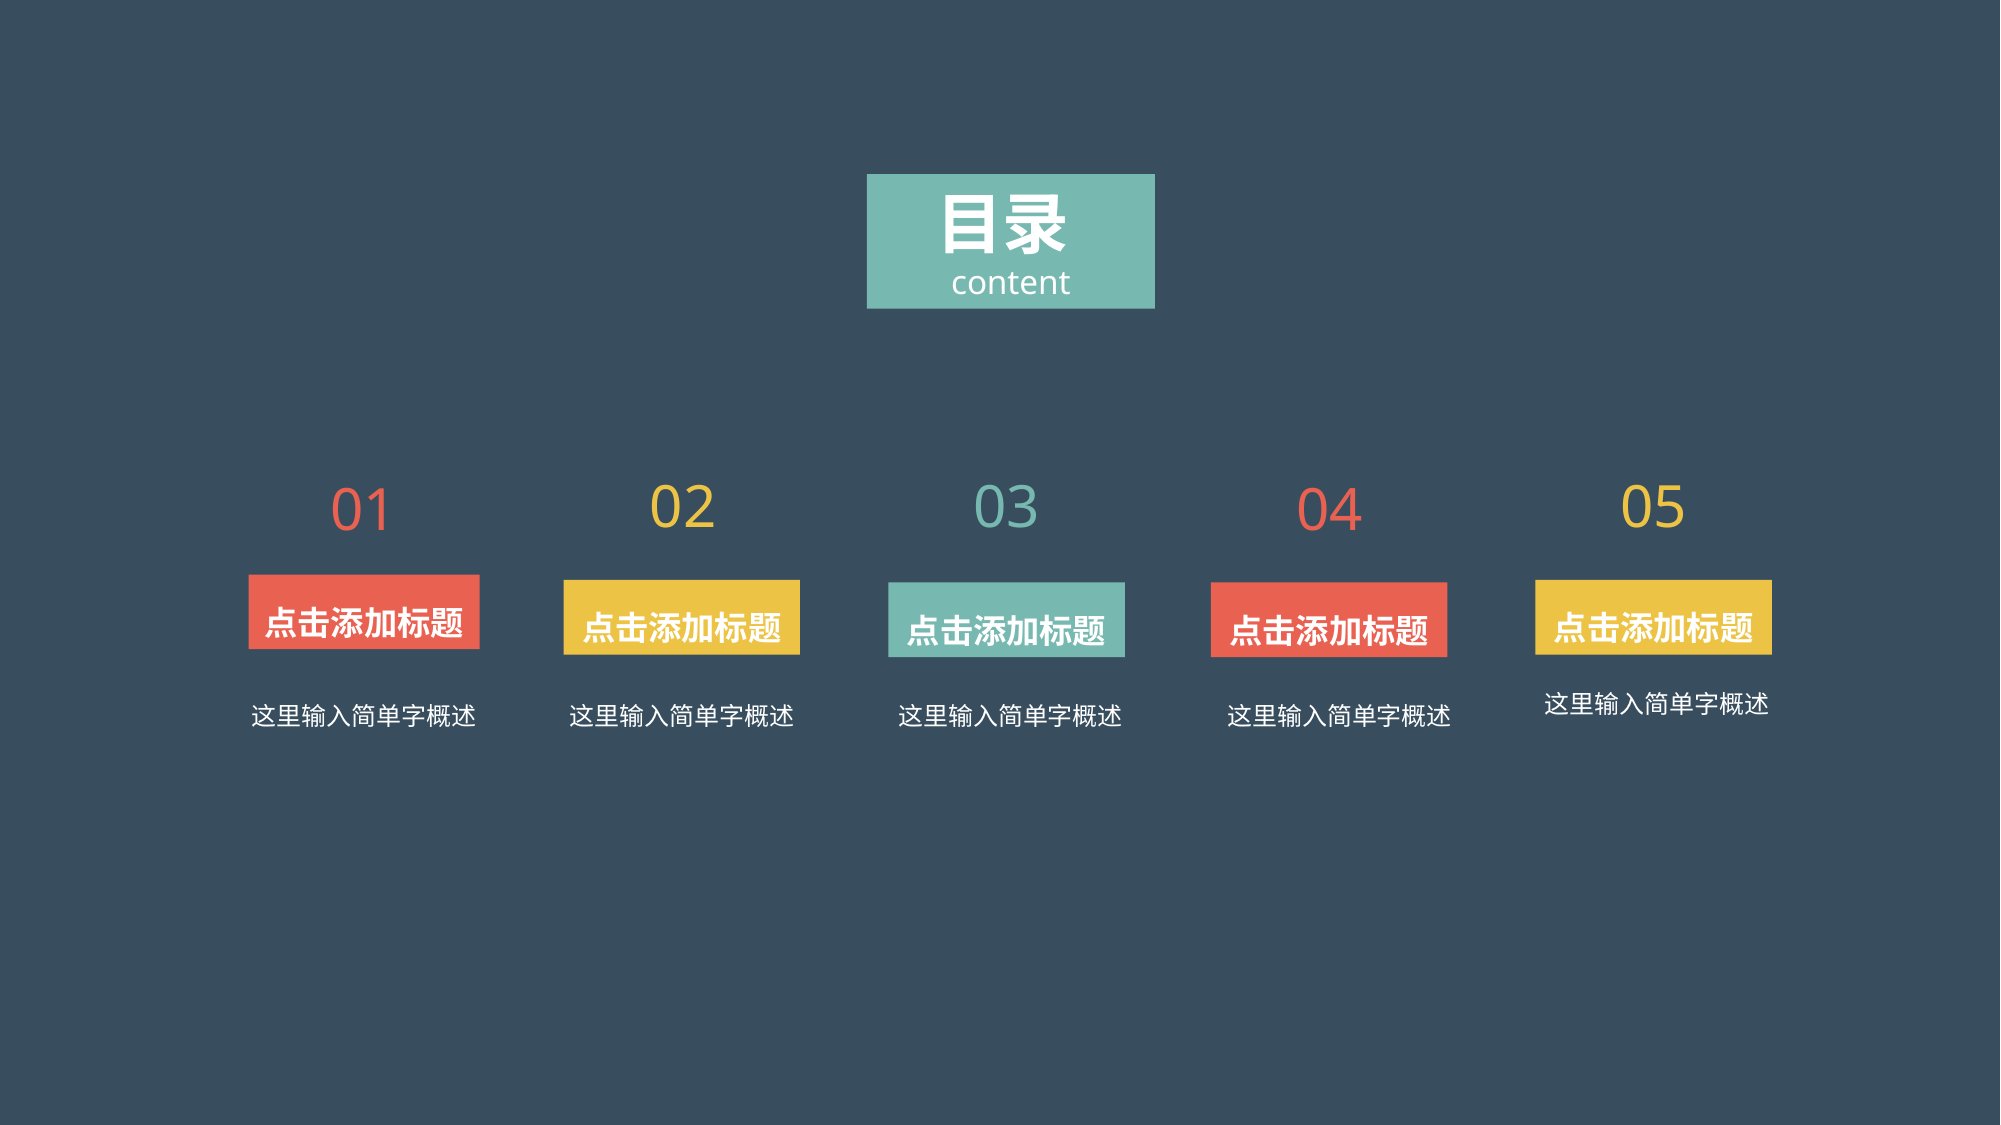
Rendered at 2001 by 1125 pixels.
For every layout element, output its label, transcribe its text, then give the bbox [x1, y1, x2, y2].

text_box 这里输入简单字概述 [236, 693, 492, 738]
text_box 05 [1605, 461, 1702, 546]
text_box 03 [958, 461, 1055, 546]
text_box 点击添加标题 [1535, 579, 1772, 655]
text_box 点击添加标题 [563, 579, 800, 655]
text_box 这里输入简单字概述 [554, 693, 810, 738]
text_box 01 [316, 465, 413, 550]
text_box 点击添加标题 [888, 582, 1125, 658]
text_box 目录content [866, 174, 1155, 309]
text_box 02 [635, 461, 732, 547]
text_box 04 [1282, 465, 1378, 550]
text_box 这里输入简单字概述 [1529, 681, 1785, 727]
text_box 点击添加标题 [1210, 582, 1448, 658]
text_box 这里输入简单字概述 [883, 693, 1138, 738]
text_box 这里输入简单字概述 [1212, 693, 1467, 738]
text_box 点击添加标题 [248, 574, 480, 650]
